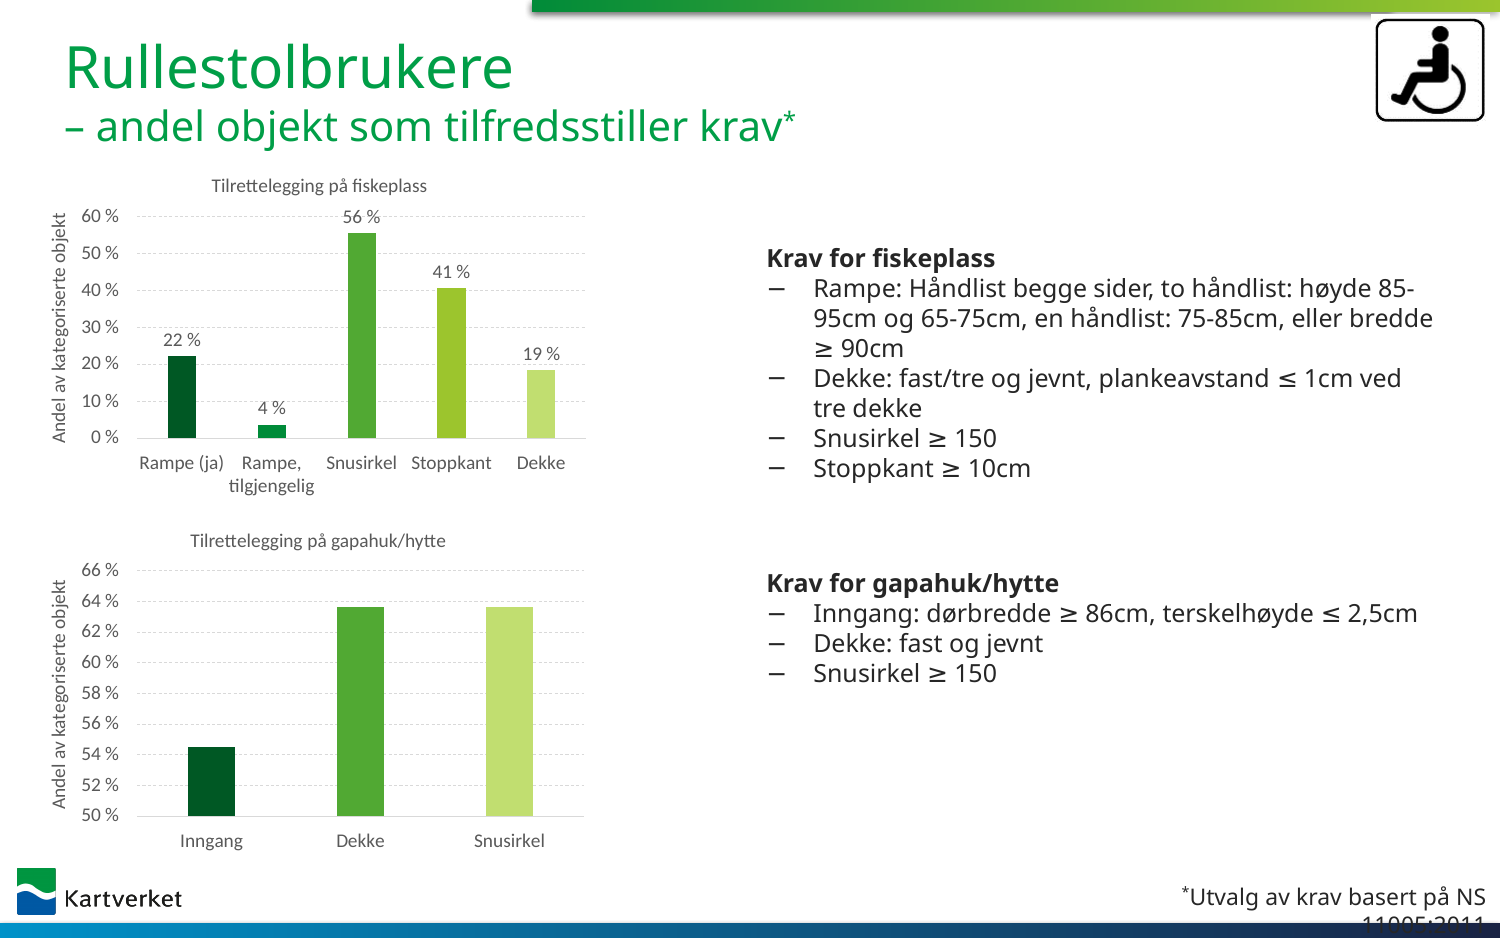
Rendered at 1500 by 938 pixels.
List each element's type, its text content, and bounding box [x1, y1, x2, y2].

text_box *Utvalg av krav basert på NS 11005:2011 [1068, 873, 1500, 938]
picture [41, 166, 598, 505]
picture [1371, 13, 1491, 127]
text_box Krav for gapahuk/hytte Inngang: dørbredde ≥ 86cm, terskelhøyde ≤ 2,5cm Dekke: fast og jevnt Snusirkel ≥ 150 [751, 560, 1452, 695]
picture [41, 520, 596, 859]
text_box Rullestolbrukere – andel objekt som tilfredsstiller krav* [49, 29, 1431, 158]
text_box Krav for fiskeplass Rampe: Håndlist begge sider, to håndlist: høyde 85-95cm og 65-75cm, en håndlist: 75-85cm, eller bredde ≥ 90cm Dekke: fast/tre og jevnt, plankeavstand ≤ 1cm ved tre dekke Snusirkel ≥ 150 Stoppkant ≥ 10cm [751, 235, 1452, 490]
